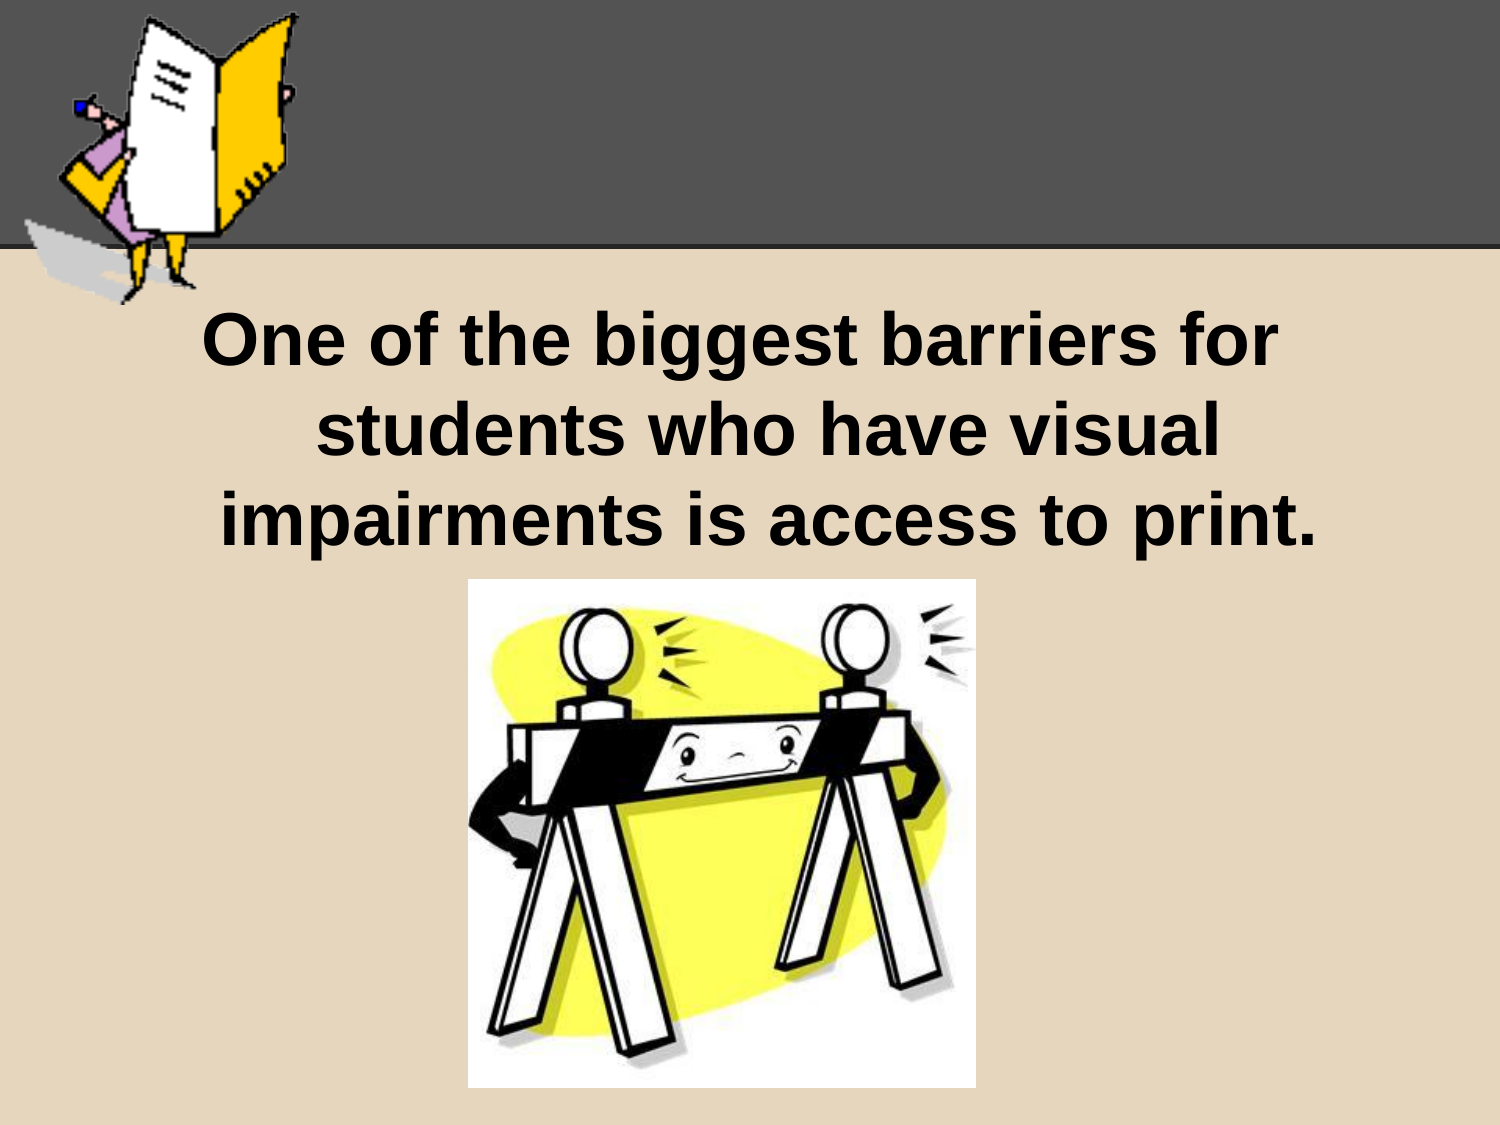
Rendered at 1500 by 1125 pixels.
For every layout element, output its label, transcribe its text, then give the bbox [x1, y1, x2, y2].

list One of the biggest barriers for students who have visual impairments is access to print. [98, 23, 1384, 691]
text_box [468, 579, 976, 1088]
text_box [20, 4, 300, 305]
